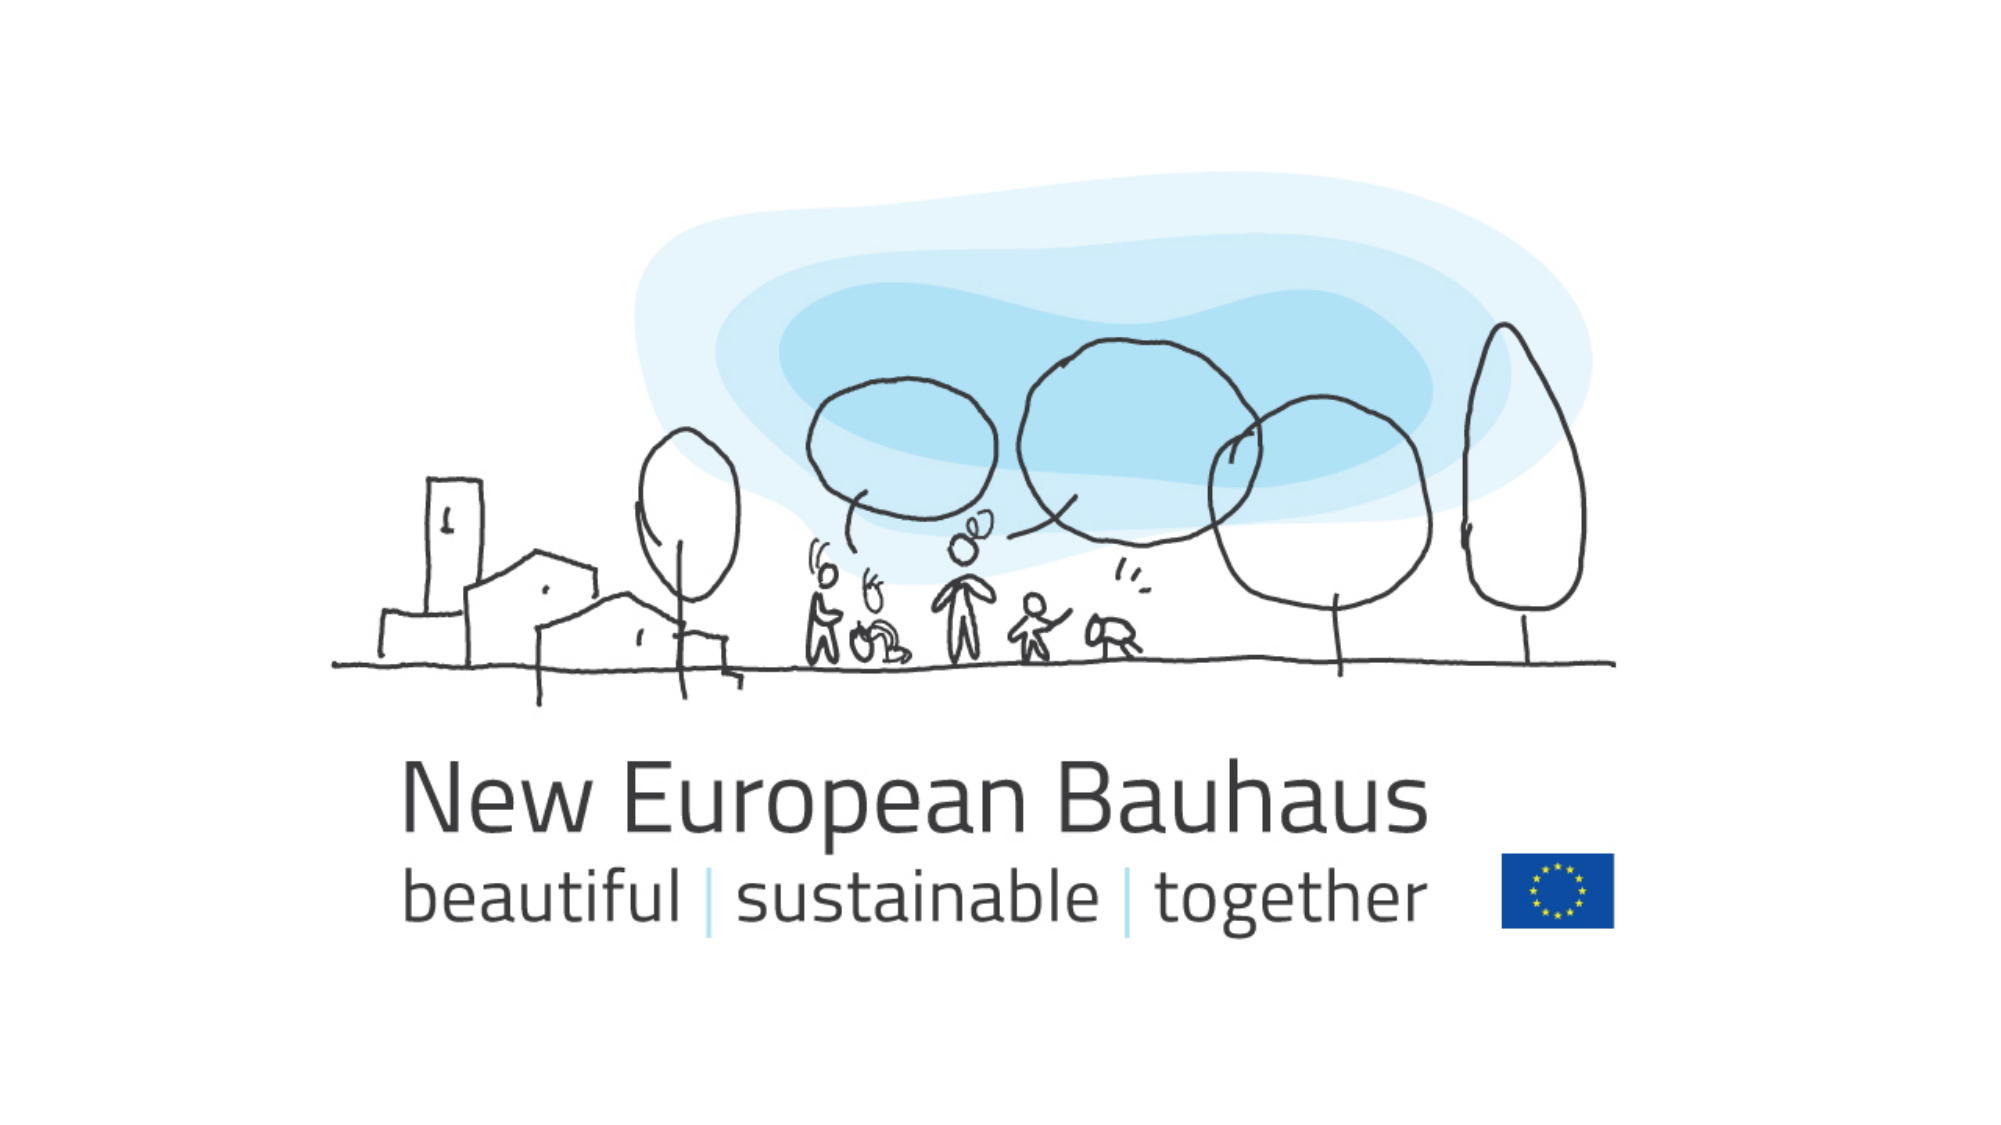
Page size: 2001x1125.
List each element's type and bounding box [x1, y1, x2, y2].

picture [218, 131, 1782, 993]
